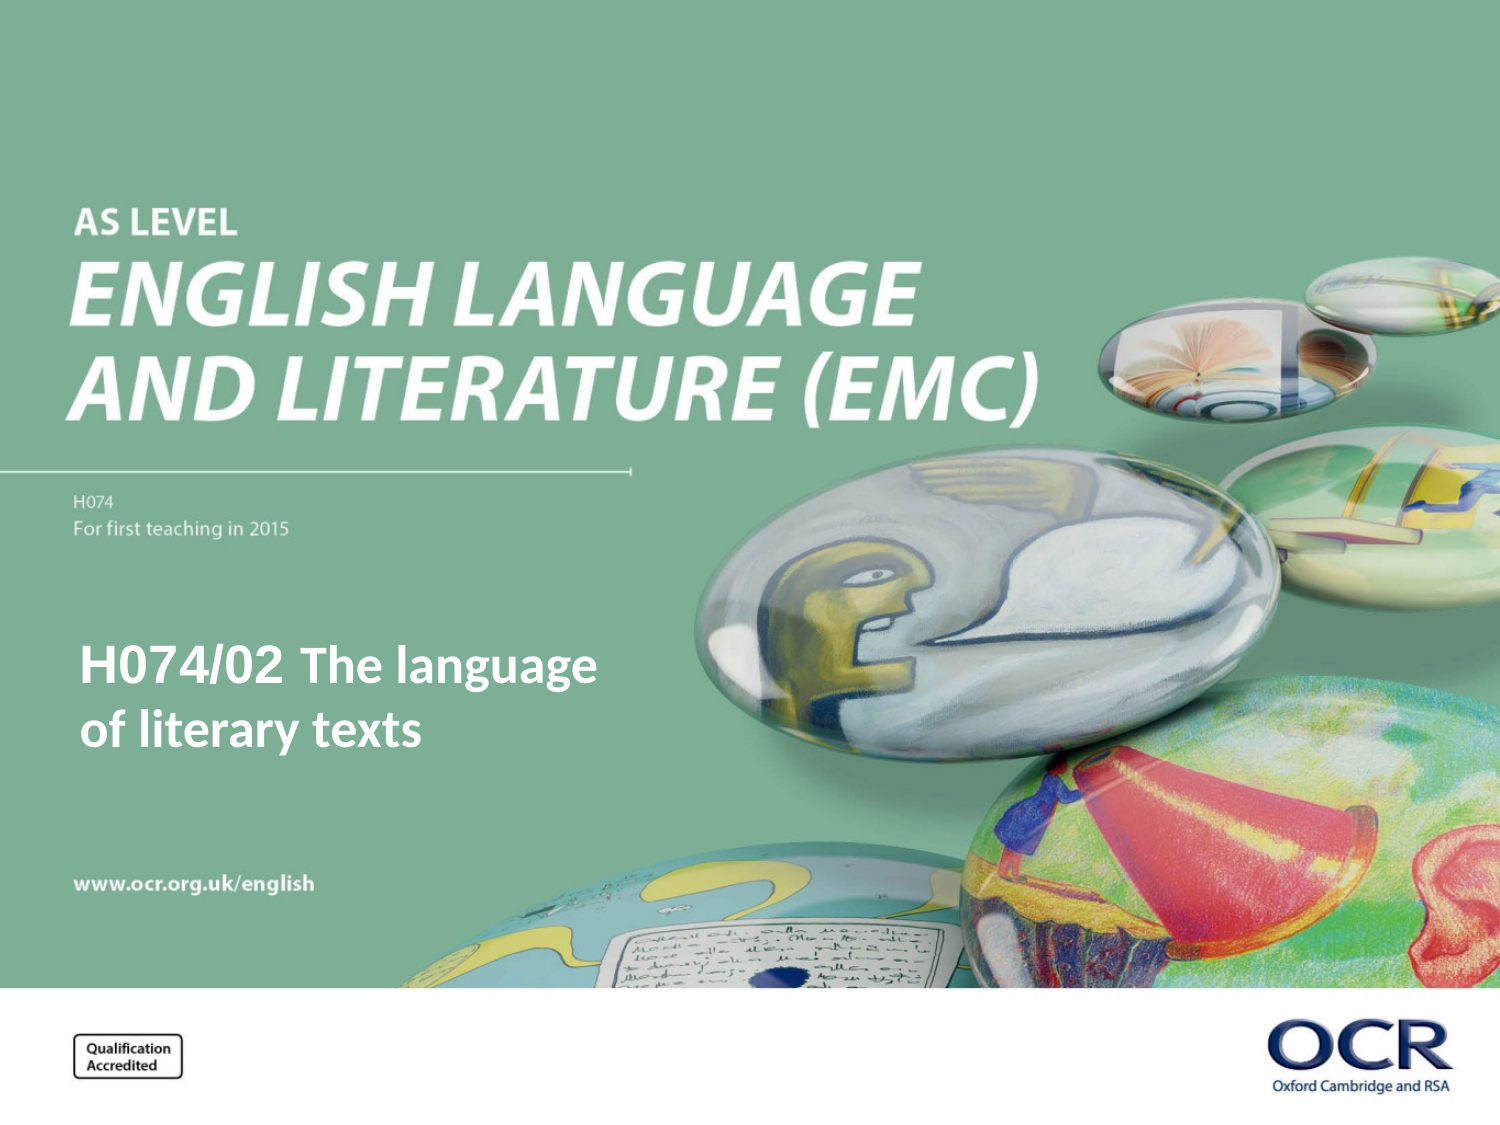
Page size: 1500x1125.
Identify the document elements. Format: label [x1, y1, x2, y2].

list [0, 0, 1500, 1125]
